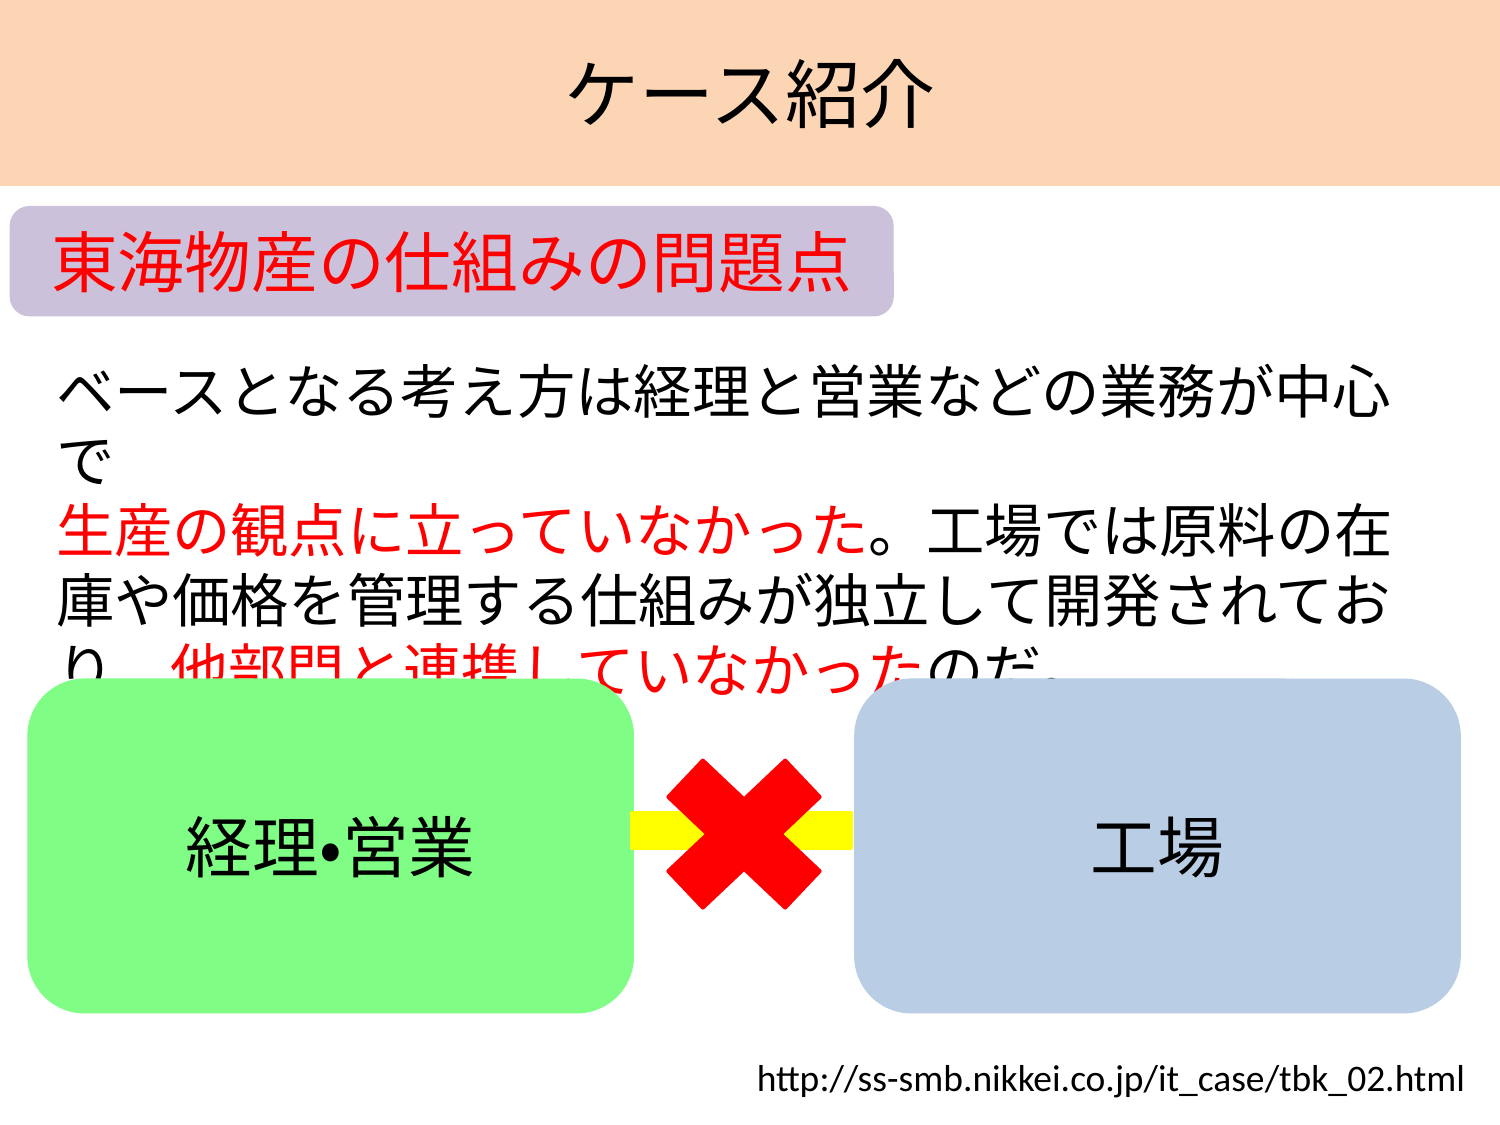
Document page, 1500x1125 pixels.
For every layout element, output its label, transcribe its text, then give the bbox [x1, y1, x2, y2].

text_box http://ss-smb.nikkei.co.jp/it_case/tbk_02.html [742, 1046, 1481, 1107]
text_box ベースとなる考え方は経理と営業などの業務が中心で 生産の観点に立っていなかった。工場では原料の在庫や価格を管理する仕組みが独立して開発されており、他部門と連携していなかったのだ。 [41, 347, 1459, 712]
text_box 東海物産の仕組みの問題点 [9, 205, 894, 317]
text_box [630, 811, 703, 850]
text_box [666, 758, 822, 910]
text_box 経理・営業 [27, 678, 634, 1014]
text_box [785, 811, 853, 850]
text_box ケース紹介 [0, 0, 1500, 186]
text_box 工場 [854, 678, 1461, 1014]
